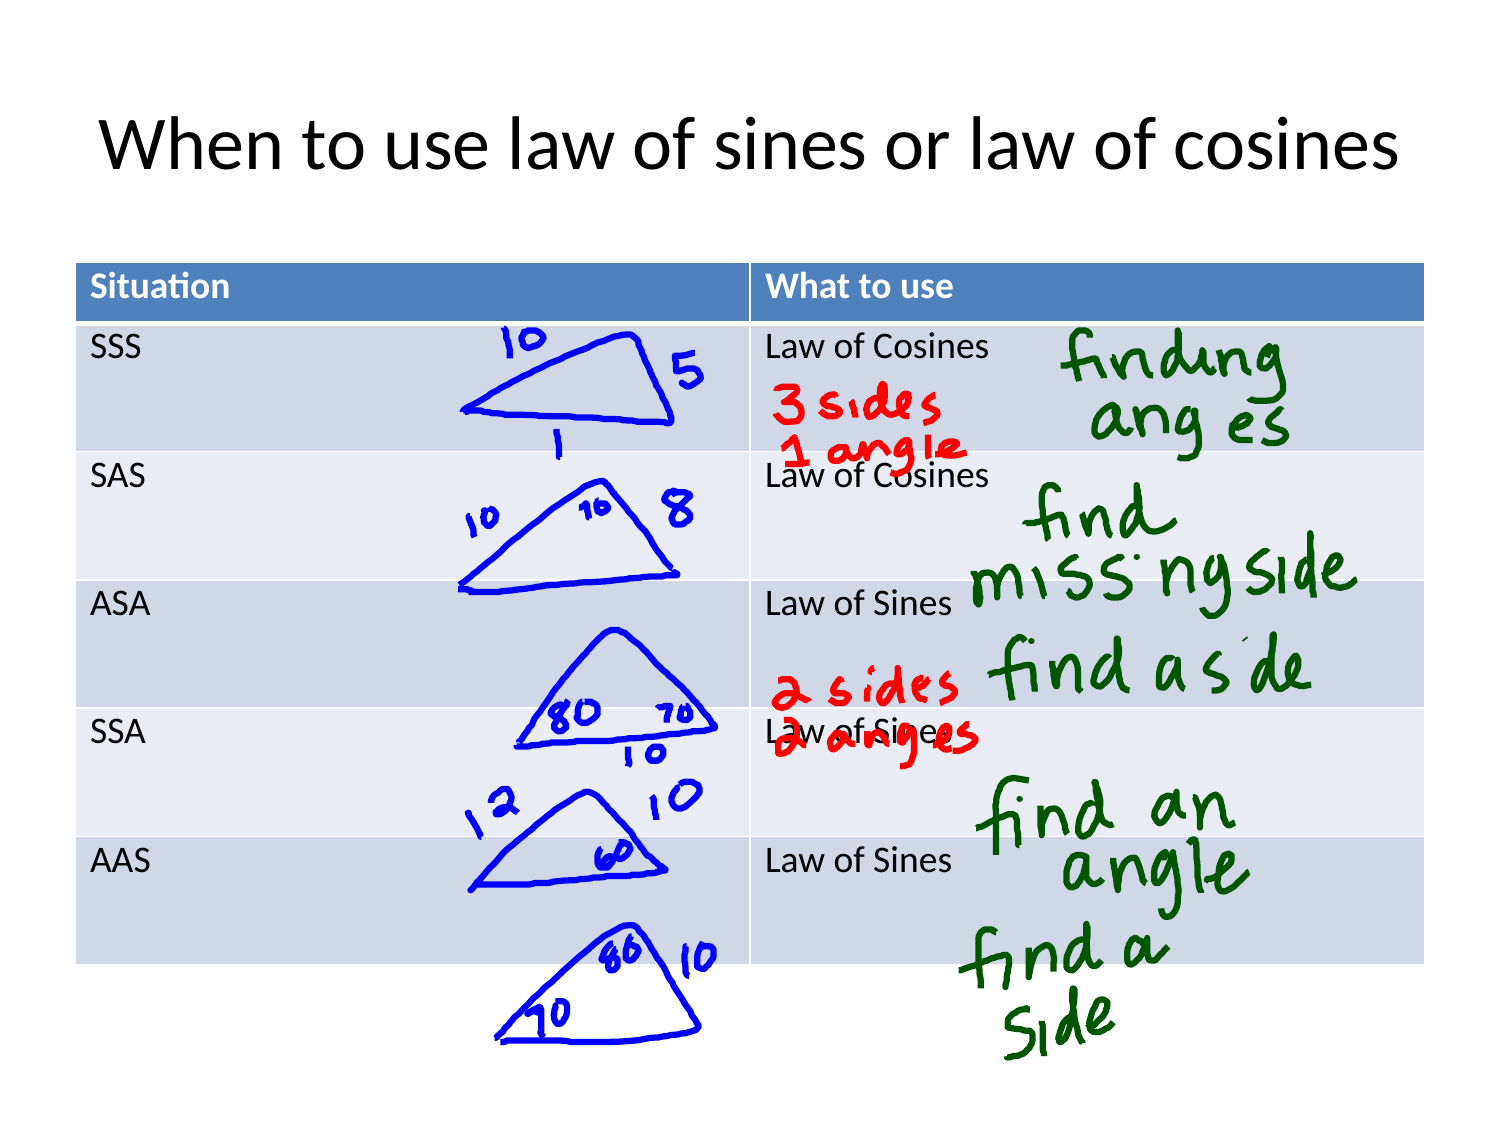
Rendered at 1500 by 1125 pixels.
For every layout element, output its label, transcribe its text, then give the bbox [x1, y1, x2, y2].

text_box [1126, 937, 1169, 966]
text_box [462, 333, 673, 424]
text_box [972, 565, 1022, 606]
text_box [777, 719, 807, 755]
text_box [663, 490, 691, 526]
text_box [850, 400, 857, 418]
text_box [1187, 838, 1202, 893]
text_box [1206, 853, 1250, 893]
text_box [829, 678, 850, 704]
text_box [995, 836, 1003, 855]
text_box [952, 723, 977, 752]
table_cell Law of Sines [751, 709, 1424, 836]
text_box [615, 841, 632, 860]
text_box [670, 781, 701, 810]
text_box [1039, 805, 1069, 836]
text_box [1086, 998, 1114, 1033]
text_box [1065, 854, 1104, 889]
text_box [819, 393, 841, 417]
text_box [935, 440, 967, 457]
text_box [1092, 637, 1130, 692]
table_cell Law of Sines [751, 837, 1424, 964]
text_box [878, 667, 904, 704]
text_box [466, 812, 482, 838]
text_box [1075, 371, 1082, 382]
table_cell SAS [76, 452, 749, 579]
text_box [781, 436, 803, 463]
text_box [1217, 349, 1252, 375]
title When to use law of sines or law of cosines [75, 45, 1425, 233]
text_box [596, 848, 614, 869]
text_box [1153, 851, 1180, 918]
text_box [696, 941, 715, 970]
text_box [1158, 657, 1185, 690]
text_box [1261, 408, 1287, 444]
text_box [1093, 404, 1132, 438]
text_box [958, 954, 1010, 988]
text_box [482, 507, 497, 527]
text_box [515, 629, 716, 748]
text_box [1192, 793, 1236, 829]
text_box [1065, 923, 1103, 971]
text_box [829, 731, 856, 751]
text_box [475, 571, 679, 593]
text_box [1060, 357, 1105, 379]
text_box [650, 795, 657, 820]
text_box [1177, 408, 1200, 460]
text_box [656, 705, 671, 723]
text_box [994, 777, 1029, 818]
text_box [977, 928, 997, 963]
text_box [1248, 345, 1284, 402]
table_cell ASA [76, 581, 749, 707]
text_box [503, 327, 511, 359]
text_box [1040, 484, 1059, 519]
text_box [913, 677, 928, 702]
table_cell Law of Cosines [751, 452, 1424, 579]
text_box [865, 383, 910, 418]
table_cell Law of Sines [751, 581, 1424, 707]
text_box [932, 725, 952, 751]
text_box [549, 699, 569, 732]
text_box [899, 724, 912, 744]
table_cell SSA [76, 709, 749, 836]
text_box [1205, 653, 1228, 692]
text_box [1112, 857, 1147, 891]
text_box [678, 705, 691, 721]
text_box [1253, 633, 1312, 691]
text_box [526, 1006, 544, 1036]
text_box [458, 588, 475, 593]
text_box [647, 745, 664, 762]
text_box [890, 439, 913, 475]
text_box [1162, 558, 1194, 595]
text_box [1007, 636, 1026, 668]
text_box [785, 461, 810, 465]
text_box [683, 945, 689, 977]
table_header What to use [751, 263, 1424, 321]
text_box [1103, 556, 1131, 599]
text_box [1057, 987, 1084, 1044]
table_cell SSS [76, 326, 749, 451]
text_box [866, 731, 890, 746]
table_header Situation [76, 263, 749, 321]
text_box [1153, 791, 1186, 824]
text_box [1077, 781, 1114, 838]
text_box [976, 813, 1020, 846]
text_box [1059, 556, 1091, 599]
text_box [1080, 507, 1113, 537]
text_box [1323, 554, 1358, 589]
text_box [899, 727, 915, 768]
text_box [494, 924, 700, 1043]
text_box [1008, 683, 1016, 701]
text_box [625, 935, 640, 962]
text_box [1296, 532, 1315, 598]
text_box [923, 394, 939, 424]
text_box [1247, 550, 1274, 593]
text_box [600, 942, 619, 971]
text_box [575, 700, 599, 724]
text_box [1045, 530, 1051, 541]
table_cell AAS [76, 837, 749, 964]
text_box [552, 1000, 568, 1025]
text_box [595, 499, 609, 514]
text_box [458, 480, 673, 586]
text_box [1112, 350, 1154, 378]
text_box [1229, 414, 1253, 441]
text_box [1071, 329, 1091, 362]
text_box [1051, 656, 1083, 693]
text_box [1032, 567, 1046, 597]
text_box [830, 442, 890, 462]
text_box [578, 502, 590, 519]
text_box [1162, 329, 1216, 376]
text_box [520, 329, 545, 349]
text_box [1121, 484, 1177, 537]
text_box [674, 352, 702, 388]
text_box [988, 664, 1036, 692]
text_box [939, 672, 956, 704]
text_box [1005, 1007, 1034, 1059]
text_box [773, 678, 810, 709]
text_box [1040, 1020, 1045, 1057]
table_cell Law of Cosines [751, 326, 1424, 451]
text_box [1201, 556, 1229, 617]
text_box [555, 428, 561, 458]
text_box [775, 385, 803, 423]
text_box [490, 788, 519, 815]
text_box [1028, 944, 1055, 979]
text_box [469, 790, 667, 891]
text_box [979, 977, 984, 989]
text_box [1134, 407, 1167, 436]
text_box [1024, 513, 1069, 537]
text_box [468, 515, 476, 538]
